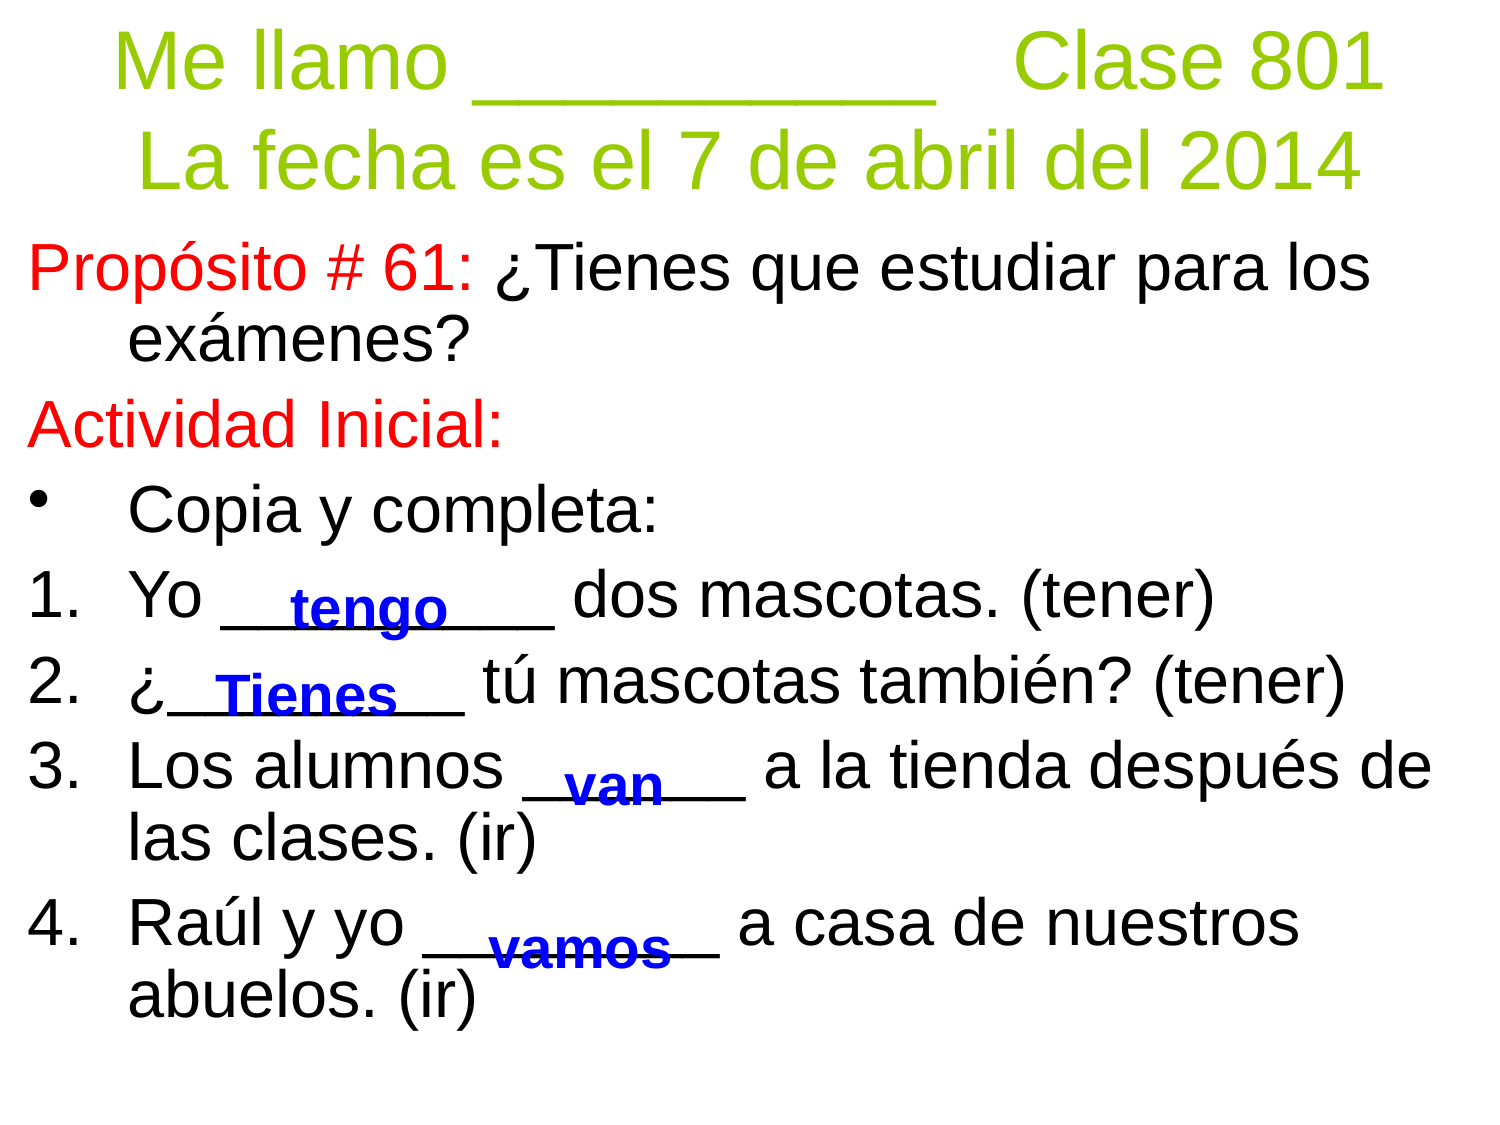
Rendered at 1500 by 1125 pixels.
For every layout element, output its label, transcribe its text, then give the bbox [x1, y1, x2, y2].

text_box tengo [275, 562, 464, 648]
title Me llamo __________ Clase 801 La fecha es el 7 de abril del 2014 [50, 12, 1450, 200]
text_box van [550, 739, 681, 825]
text_box vamos [473, 902, 688, 988]
text_box Tienes [200, 650, 415, 735]
list Propósito # 61: ¿Tienes que estudiar para los exámenes? Actividad Inicial: Copia y completa: Yo _________ dos mascotas. (tener) ¿________ tú mascotas también? (tener) Los alumnos ______ a la tienda después de las clases. (ir) Raúl y yo ________ a casa de nuestros abuelos. (ir) [12, 224, 1475, 1088]
